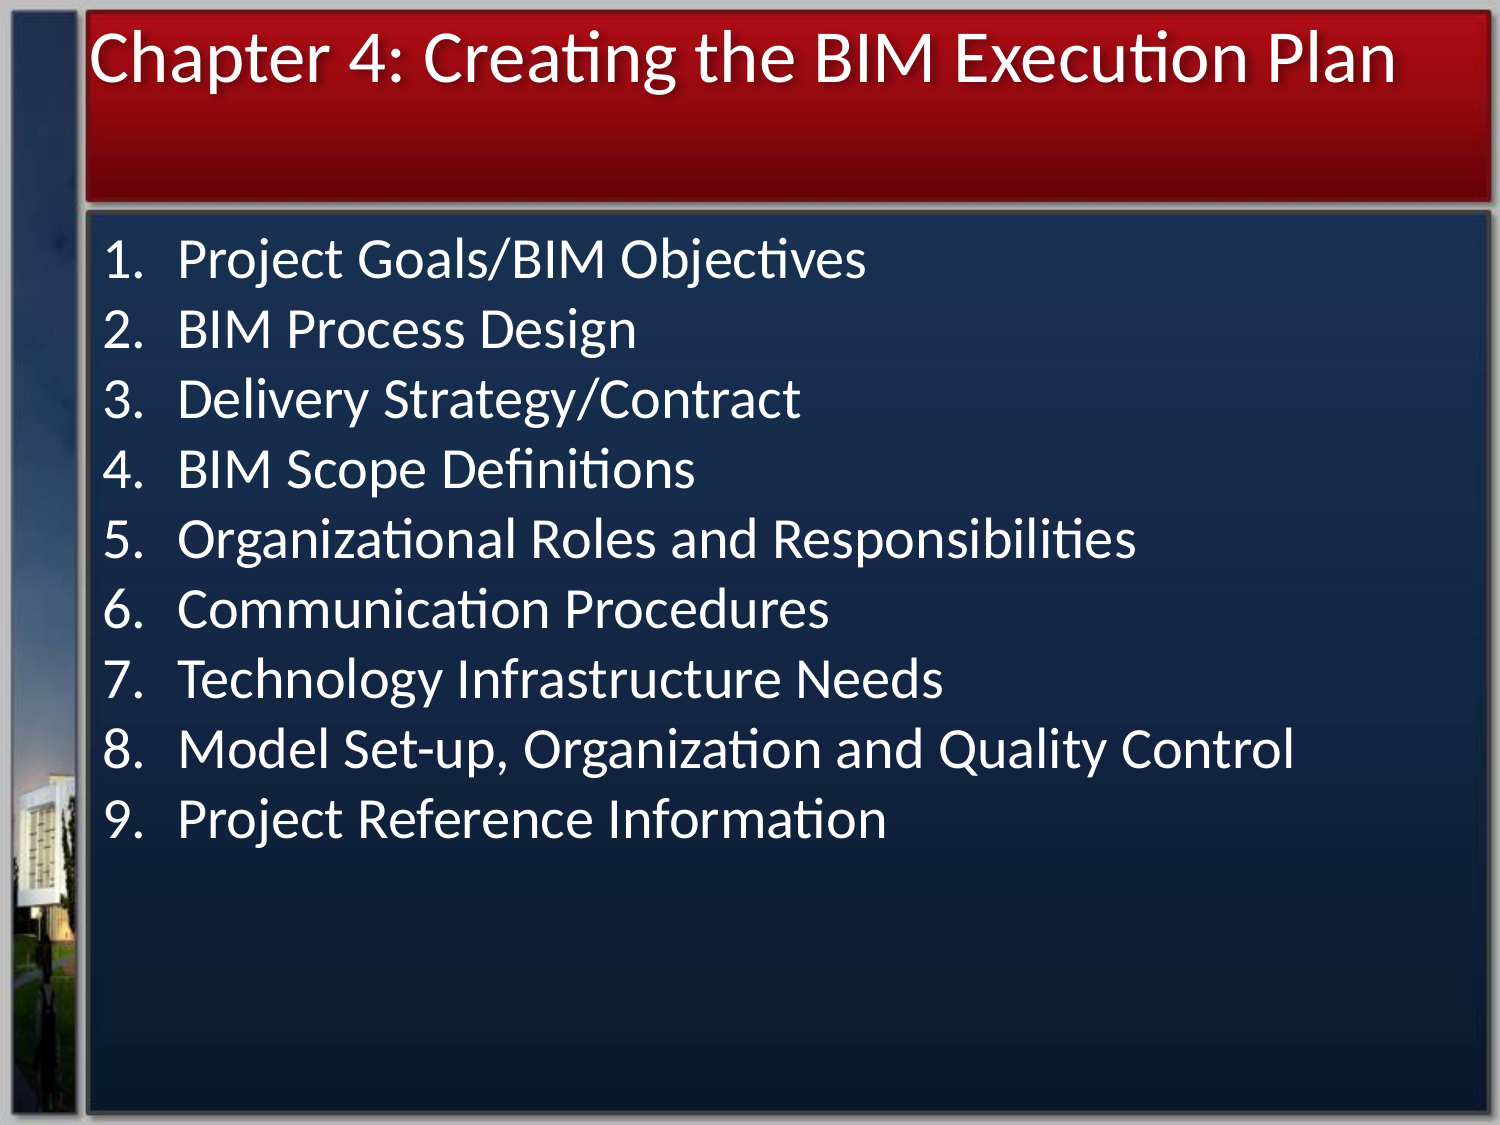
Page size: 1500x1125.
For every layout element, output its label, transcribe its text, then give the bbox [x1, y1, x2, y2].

picture [0, 0, 1500, 1125]
text_box Project Goals/BIM Objectives BIM Process Design Delivery Strategy/Contract BIM Scope Definitions Organizational Roles and Responsibilities Communication Procedures Technology Infrastructure Needs Model Set-up, Organization and Quality Control Project Reference Information [87, 212, 1425, 858]
text_box Chapter 4: Creating the BIM Execution Plan [75, 0, 1463, 105]
